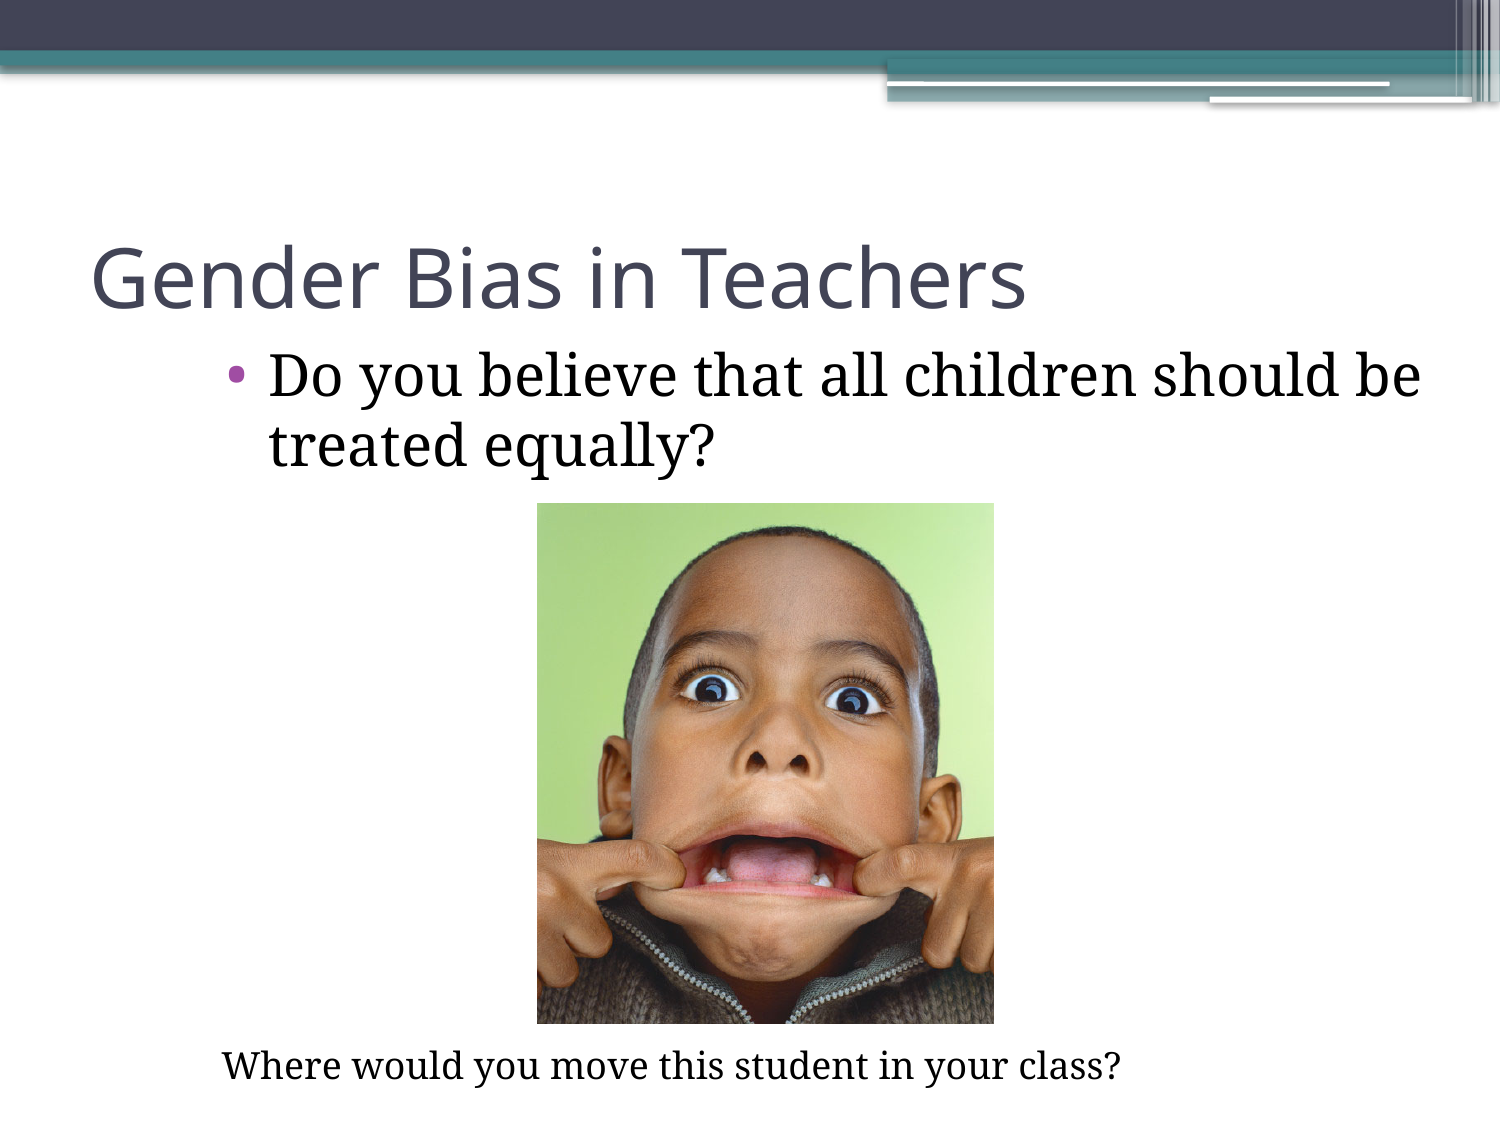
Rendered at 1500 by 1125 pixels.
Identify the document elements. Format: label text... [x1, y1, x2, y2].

text_box Where would you move this student in your class? [206, 1034, 1412, 1095]
list Do you believe that all children should be treated equally? [193, 331, 1469, 516]
title Gender Bias in Teachers [75, 187, 1425, 363]
picture [537, 503, 995, 1024]
